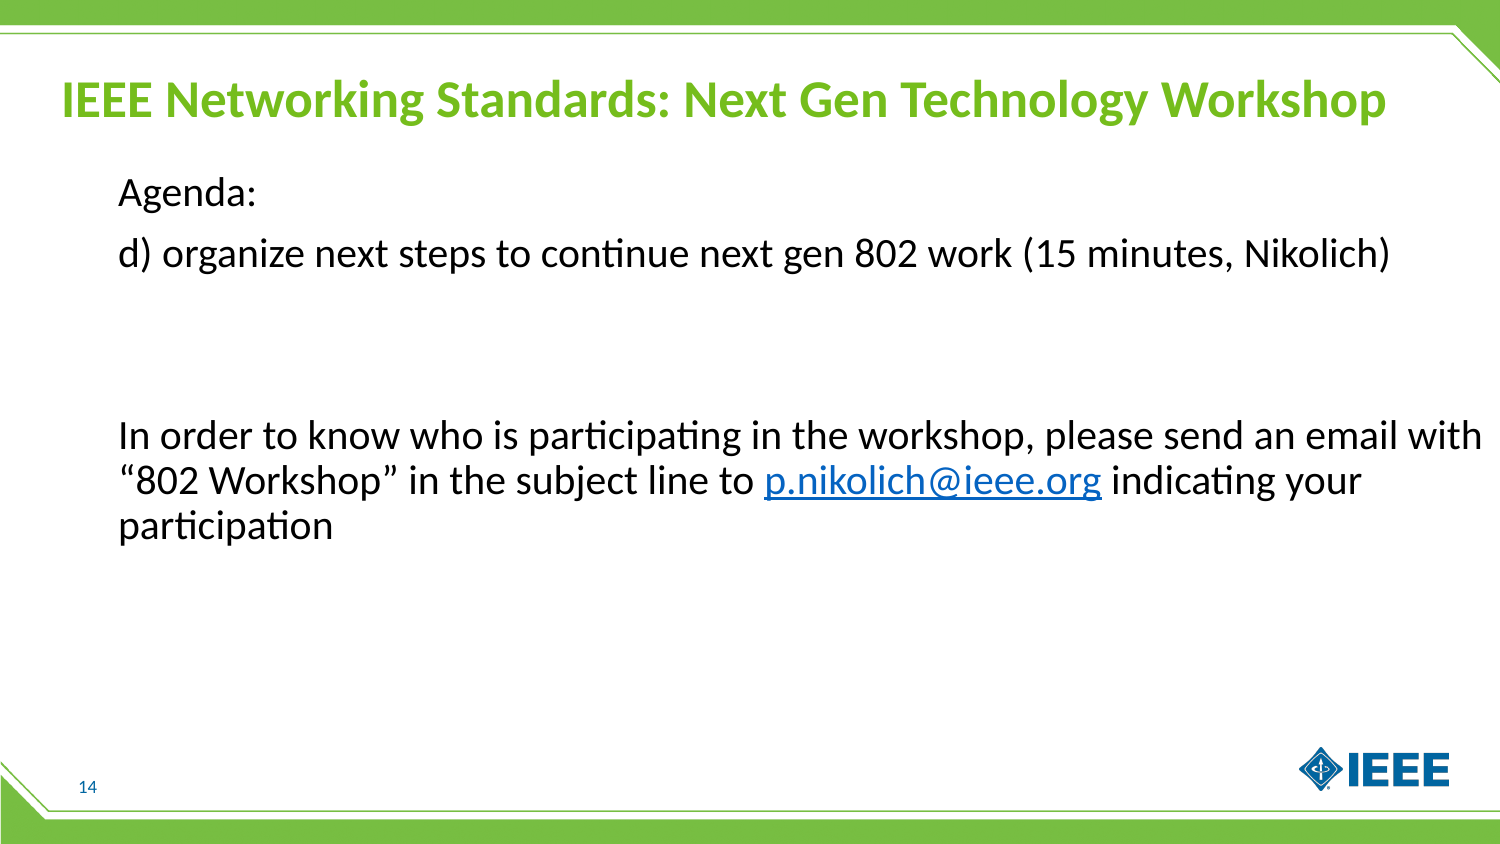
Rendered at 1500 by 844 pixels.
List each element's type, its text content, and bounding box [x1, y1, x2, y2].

list Agenda: d) organize next steps to continue next gen 802 work (15 minutes, Nikolich) In order to know who is participating in the workshop, please send an email with “802 Workshop” in the subject line to p.nikolich@ieee.org indicating your participation [103, 162, 1500, 737]
title IEEE Networking Standards: Next Gen Technology Workshop [46, 68, 1453, 137]
slide_number 14 [63, 763, 143, 809]
picture [2, 761, 1500, 844]
picture [0, 0, 1500, 84]
picture [1299, 747, 1449, 760]
